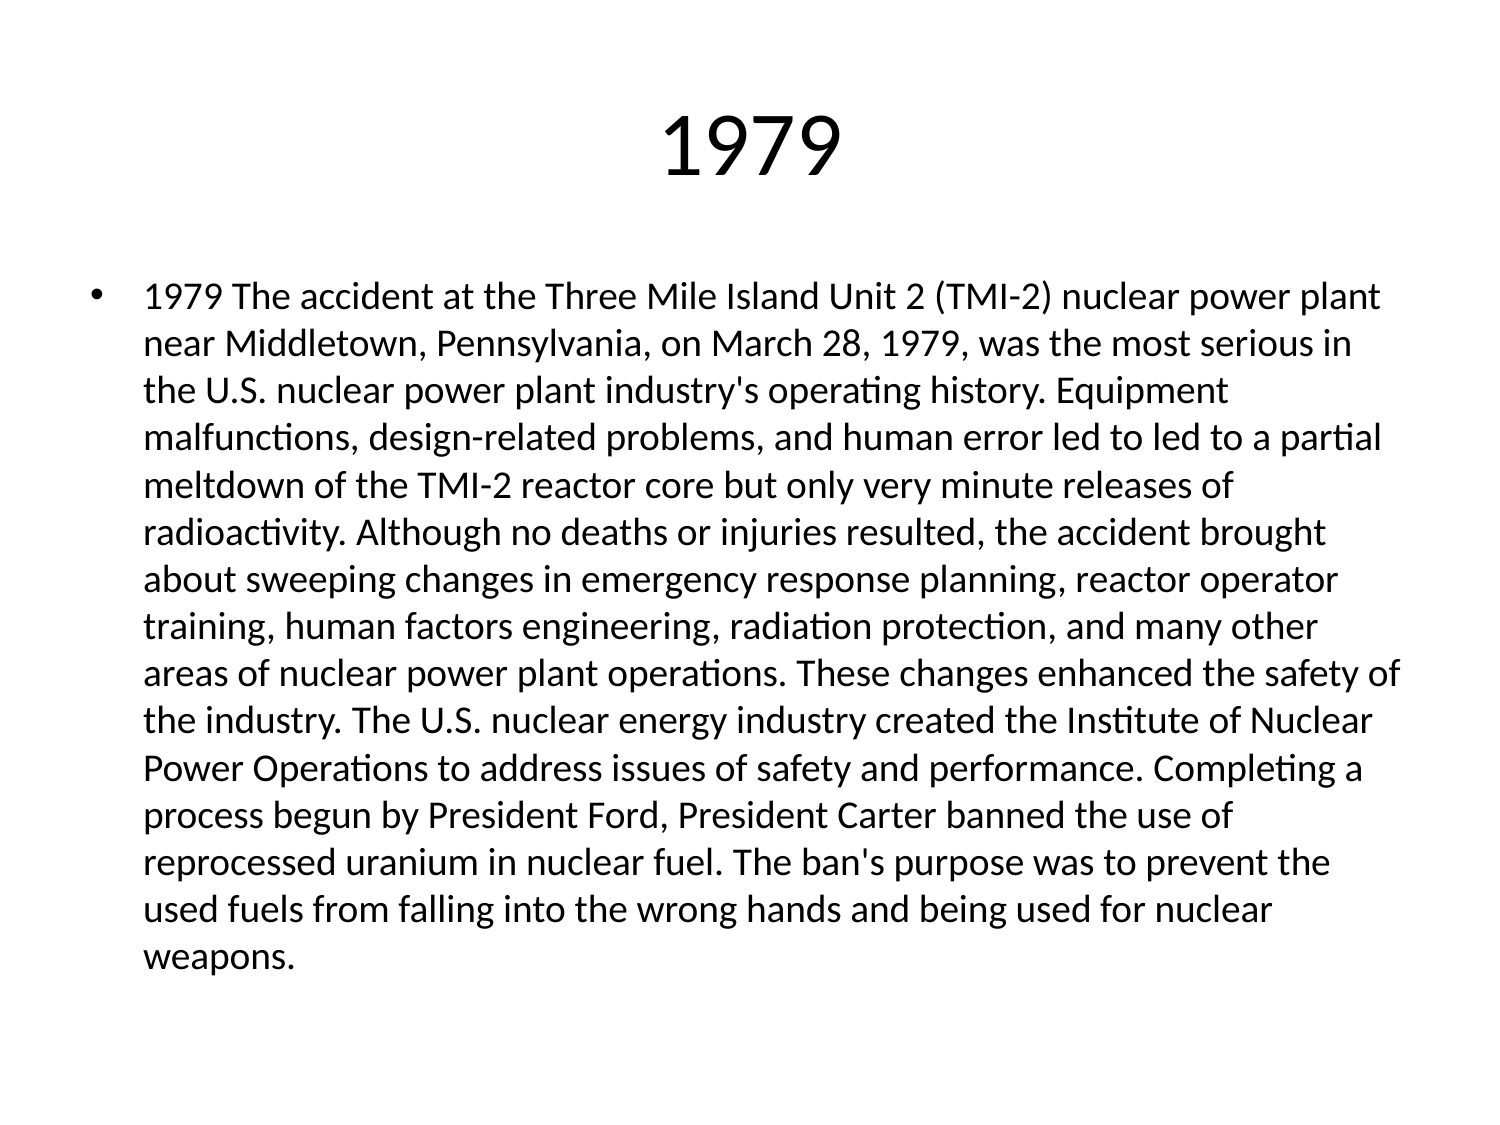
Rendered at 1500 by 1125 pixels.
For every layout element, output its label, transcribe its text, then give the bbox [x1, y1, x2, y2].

title 1979 [75, 45, 1425, 233]
list 1979 The accident at the Three Mile Island Unit 2 (TMI-2) nuclear power plant near Middletown, Pennsylvania, on March 28, 1979, was the most serious in the U.S. nuclear power plant industry's operating history. Equipment malfunctions, design-related problems, and human error led to led to a partial meltdown of the TMI-2 reactor core but only very minute releases of radioactivity. Although no deaths or injuries resulted, the accident brought about sweeping changes in emergency response planning, reactor operator training, human factors engineering, radiation protection, and many other areas of nuclear power plant operations. These changes enhanced the safety of the industry. The U.S. nuclear energy industry created the Institute of Nuclear Power Operations to address issues of safety and performance. Completing a process begun by President Ford, President Carter banned the use of reprocessed uranium in nuclear fuel. The ban's purpose was to prevent the used fuels from falling into the wrong hands and being used for nuclear weapons. [75, 262, 1425, 1005]
